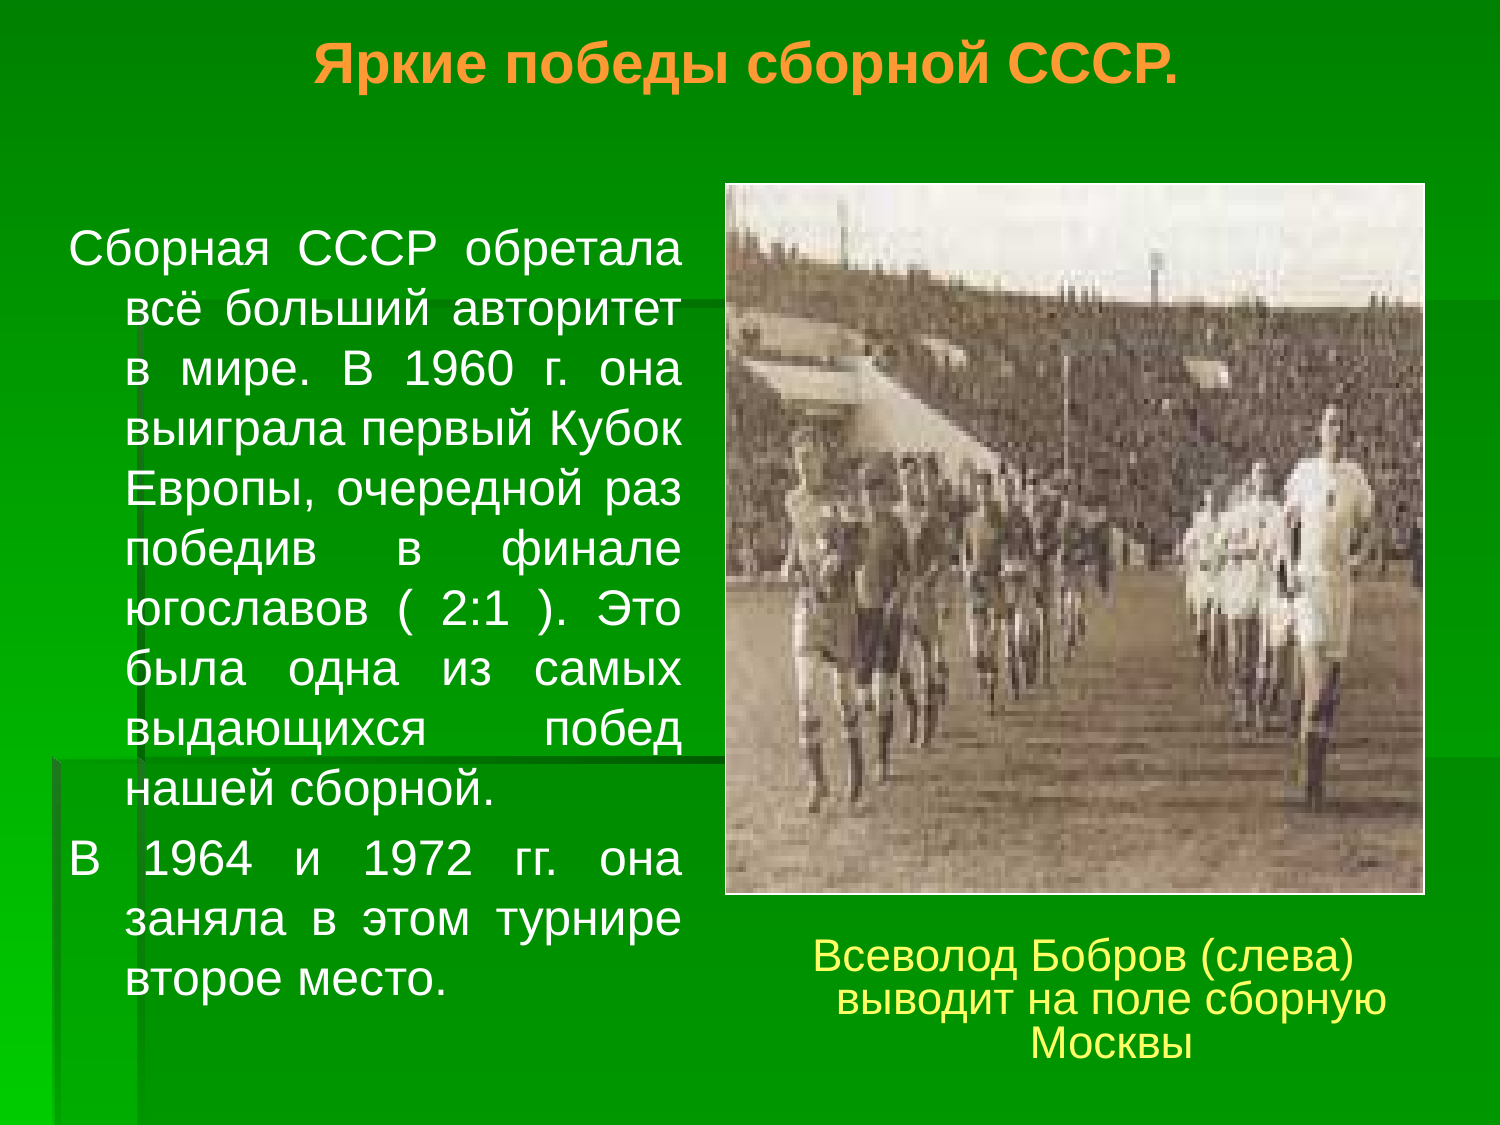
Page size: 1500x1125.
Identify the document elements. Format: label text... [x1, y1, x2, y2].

text_box Всеволод Бобров (слева) выводит на поле сборную Москвы [726, 928, 1447, 1076]
picture [726, 184, 1424, 894]
list Сборная СССР обретала всё больший авторитет в мире. В 1960 г. она выиграла первый Кубок Европы, очередной раз победив в финале югославов ( 2:1 ). Это была одна из самых выдающихся побед нашей сборной. В 1964 и 1972 гг. она заняла в этом турнире второе место. [52, 207, 698, 1014]
text_box Яркие победы сборной СССР. [53, 30, 1447, 102]
